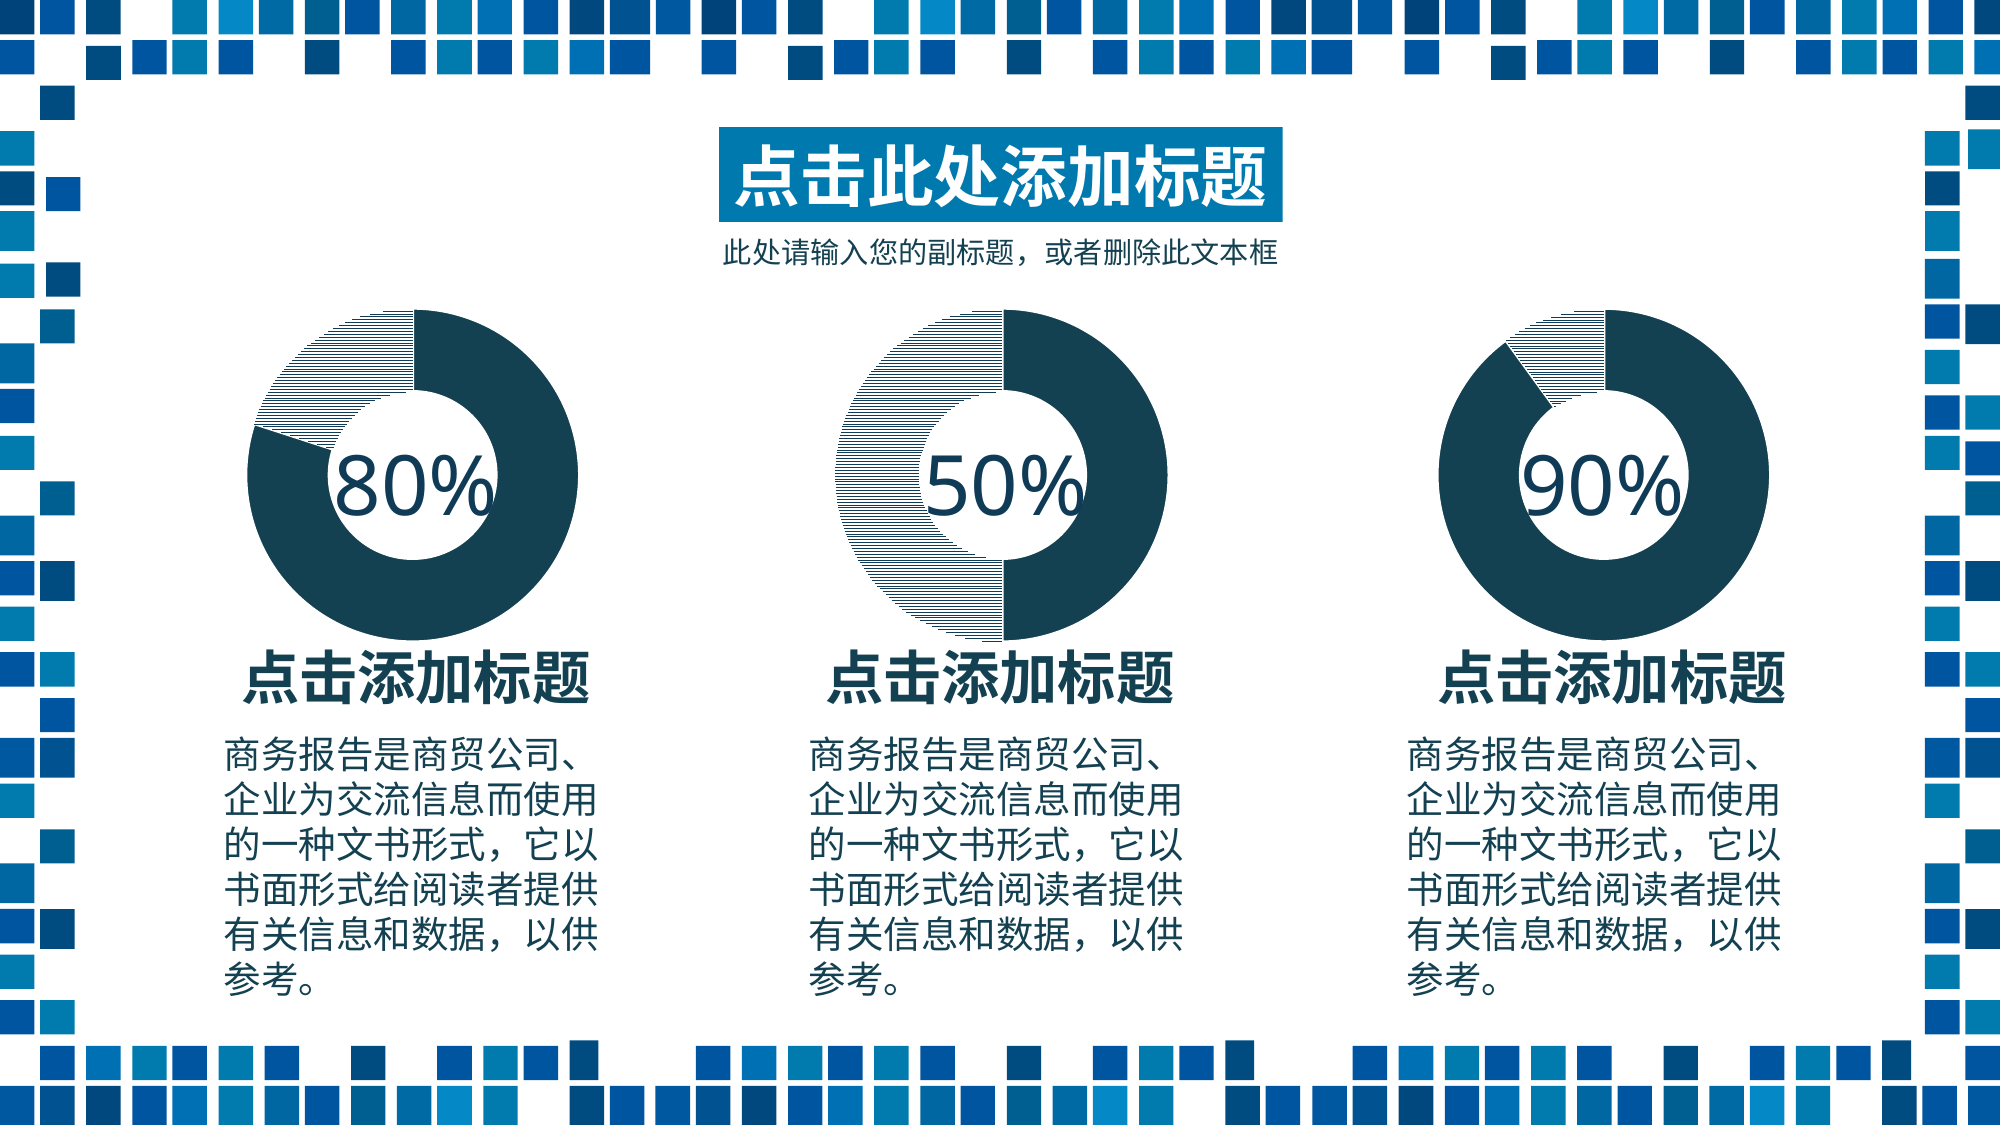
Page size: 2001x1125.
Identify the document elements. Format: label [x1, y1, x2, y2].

text_box [1225, 1040, 1255, 1081]
text_box [351, 1045, 386, 1081]
text_box [1092, 0, 1128, 35]
text_box [1445, 0, 1480, 35]
text_box [1925, 211, 1960, 251]
text_box [1577, 1045, 1612, 1081]
text_box [40, 698, 75, 733]
text_box [1398, 1045, 1434, 1081]
text_box [0, 783, 35, 818]
text_box [523, 0, 559, 35]
chart [238, 286, 587, 664]
text_box [1179, 1045, 1214, 1081]
text_box [304, 0, 340, 35]
text_box [1924, 304, 1960, 339]
text_box [874, 1085, 909, 1125]
text_box [477, 40, 512, 75]
text_box [1924, 863, 1960, 904]
text_box [1352, 1045, 1388, 1081]
text_box [1484, 1045, 1520, 1081]
text_box [1139, 0, 1174, 35]
text_box [0, 388, 35, 424]
text_box [1749, 0, 1785, 35]
text_box [218, 40, 254, 75]
text_box [1842, 0, 1877, 35]
text_box [1006, 0, 1042, 35]
text_box [1709, 40, 1745, 75]
text_box [920, 0, 955, 35]
text_box [172, 40, 207, 75]
text_box [1882, 1040, 1912, 1081]
text_box [609, 1085, 645, 1125]
text_box [1709, 1085, 1744, 1125]
text_box [741, 1045, 777, 1081]
text_box [208, 723, 621, 1009]
text_box [345, 0, 380, 35]
text_box [1795, 1045, 1831, 1081]
text_box [40, 561, 75, 601]
text_box [1531, 1045, 1566, 1081]
text_box [1139, 40, 1174, 75]
text_box [1965, 698, 2000, 733]
text_box [1484, 1085, 1520, 1125]
text_box [1577, 0, 1612, 35]
text_box [483, 1045, 518, 1081]
text_box [1311, 0, 1353, 35]
text_box [1531, 1085, 1566, 1125]
text_box [0, 1085, 35, 1125]
text_box [1965, 737, 2000, 778]
text_box [1924, 395, 1960, 430]
text_box [569, 0, 605, 35]
text_box [1974, 0, 2000, 35]
text_box [1577, 40, 1612, 75]
text_box [1974, 40, 2000, 75]
text_box [0, 343, 35, 384]
text_box [1882, 40, 1917, 75]
text_box [874, 0, 909, 35]
text_box [1924, 1000, 1960, 1035]
text_box [655, 1085, 691, 1125]
text_box [483, 1085, 518, 1125]
text_box [1225, 1085, 1260, 1125]
text_box [46, 262, 81, 297]
text_box [1006, 40, 1042, 75]
text_box [1577, 1085, 1612, 1125]
text_box [0, 606, 35, 641]
text_box [40, 1045, 75, 1081]
text_box [1965, 561, 2000, 601]
text_box [1882, 0, 1917, 35]
text_box [523, 1045, 559, 1081]
text_box [1663, 0, 1699, 35]
text_box [1965, 85, 2000, 120]
text_box [1444, 1085, 1480, 1125]
text_box [1139, 1085, 1174, 1125]
text_box [741, 0, 777, 35]
text_box [1139, 1045, 1174, 1081]
text_box [0, 908, 35, 944]
text_box [132, 40, 167, 75]
text_box [0, 40, 35, 75]
text_box [1179, 0, 1214, 35]
text_box [719, 127, 1283, 222]
text_box [1623, 0, 1658, 35]
text_box [920, 40, 955, 75]
text_box [1836, 1045, 1871, 1081]
text_box [1225, 0, 1260, 35]
text_box [1537, 40, 1572, 75]
text_box [0, 737, 35, 778]
text_box [40, 0, 75, 35]
text_box [1444, 1045, 1480, 1081]
text_box [1225, 40, 1260, 75]
text_box [788, 1085, 823, 1125]
text_box [1965, 1000, 2000, 1035]
text_box [132, 1085, 167, 1125]
chart [1430, 286, 1778, 664]
text_box [1968, 1085, 2000, 1125]
text_box [86, 45, 121, 80]
text_box [1965, 829, 2000, 864]
text_box [1352, 1085, 1388, 1125]
text_box [0, 652, 35, 687]
text_box [741, 1085, 777, 1125]
text_box [40, 652, 75, 687]
text_box [960, 1085, 995, 1125]
text_box [40, 1000, 75, 1035]
text_box [960, 0, 996, 35]
text_box [1965, 909, 2000, 949]
text_box [132, 1045, 167, 1081]
text_box [437, 1045, 472, 1081]
text_box [1924, 783, 1960, 818]
text_box [1052, 1085, 1088, 1125]
text_box [1092, 1045, 1128, 1081]
text_box [834, 40, 869, 75]
text_box [477, 0, 512, 35]
text_box [351, 1085, 386, 1125]
text_box [86, 1045, 121, 1081]
text_box [1271, 0, 1306, 35]
text_box [1749, 1045, 1785, 1081]
chart [828, 286, 1176, 664]
text_box [1796, 40, 1831, 75]
text_box [1924, 652, 1960, 687]
text_box [1882, 1085, 1917, 1125]
text_box [40, 829, 75, 864]
text_box [264, 1045, 300, 1081]
text_box [1709, 0, 1745, 35]
text_box [0, 263, 35, 298]
text_box [1965, 304, 2000, 345]
text_box [920, 1085, 955, 1125]
text_box [788, 0, 823, 35]
text_box [569, 1040, 599, 1081]
text_box [264, 1085, 300, 1125]
text_box [1179, 40, 1214, 75]
text_box [0, 211, 35, 251]
text_box [437, 0, 472, 35]
text_box [874, 40, 909, 75]
text_box [86, 1085, 121, 1125]
text_box [1965, 395, 2000, 430]
text_box [304, 1085, 340, 1125]
text_box [523, 40, 559, 75]
text_box [1924, 515, 1960, 556]
text_box [1491, 0, 1526, 35]
text_box [1924, 349, 1960, 385]
text_box [172, 0, 207, 35]
text_box [1928, 0, 1963, 35]
text_box [1924, 258, 1960, 299]
text_box [1924, 908, 1960, 944]
text_box [693, 231, 1309, 273]
text_box [0, 131, 35, 166]
text_box [396, 1085, 432, 1125]
text_box [695, 1085, 731, 1125]
text_box [788, 45, 823, 80]
text_box [609, 0, 651, 35]
text_box [437, 40, 472, 75]
text_box [0, 515, 35, 556]
text_box [226, 634, 606, 720]
text_box [1046, 0, 1082, 35]
text_box [1404, 0, 1440, 35]
text_box [1271, 40, 1306, 75]
text_box [0, 1000, 35, 1035]
text_box [1924, 954, 1960, 989]
text_box [1312, 1085, 1347, 1125]
text_box [701, 0, 737, 35]
text_box [655, 0, 691, 35]
text_box [1663, 1045, 1698, 1081]
text_box [1092, 40, 1128, 75]
text_box [391, 40, 426, 75]
text_box [0, 0, 35, 35]
text_box [569, 40, 605, 75]
text_box [1092, 1085, 1128, 1125]
text_box [810, 634, 1190, 720]
text_box [1924, 737, 1960, 778]
text_box [1922, 1085, 1957, 1125]
text_box [218, 1085, 254, 1125]
text_box [46, 177, 81, 212]
text_box [828, 1085, 863, 1125]
text_box [695, 1045, 731, 1081]
text_box [1422, 634, 1802, 720]
text_box [1796, 0, 1831, 35]
text_box [1006, 1085, 1042, 1125]
text_box [172, 1085, 207, 1125]
text_box [218, 0, 254, 35]
text_box [258, 0, 294, 35]
text_box [40, 309, 75, 344]
text_box [1924, 435, 1960, 470]
text_box [391, 0, 426, 35]
text_box [40, 481, 75, 516]
text_box [1928, 40, 1963, 75]
text_box [1265, 1085, 1301, 1125]
text_box [1965, 652, 2000, 687]
text_box [1617, 1085, 1652, 1125]
text_box [1623, 40, 1658, 75]
text_box [304, 40, 340, 75]
text_box [920, 1045, 955, 1081]
text_box [0, 561, 35, 596]
text_box [1357, 0, 1393, 35]
text_box [0, 863, 35, 904]
text_box [1968, 129, 2000, 170]
text_box [1965, 441, 2000, 476]
text_box [40, 737, 75, 778]
text_box [701, 40, 737, 75]
text_box [1749, 1085, 1785, 1125]
text_box [437, 1085, 472, 1125]
text_box [1392, 723, 1804, 1009]
text_box [40, 1085, 75, 1125]
text_box [1491, 45, 1526, 80]
text_box [1965, 1045, 2000, 1081]
text_box [86, 0, 121, 35]
text_box [0, 171, 35, 206]
text_box [1795, 1085, 1831, 1125]
text_box [1924, 131, 1960, 166]
text_box [1924, 606, 1960, 641]
text_box [1404, 40, 1440, 75]
text_box [1006, 1045, 1042, 1081]
text_box [828, 1045, 863, 1081]
text_box [793, 723, 1206, 1009]
text_box [1663, 1085, 1698, 1125]
text_box [1965, 481, 2000, 516]
text_box [788, 1045, 823, 1081]
text_box [1842, 40, 1877, 75]
text_box [0, 954, 35, 989]
text_box [40, 85, 75, 120]
text_box [1398, 1085, 1434, 1125]
text_box [1924, 561, 1960, 596]
text_box [40, 909, 75, 949]
text_box [1311, 40, 1353, 75]
text_box [609, 40, 651, 75]
text_box [569, 1085, 605, 1125]
text_box [874, 1045, 909, 1081]
text_box [0, 435, 35, 470]
text_box [172, 1045, 207, 1081]
text_box [1925, 171, 1960, 206]
text_box [218, 1045, 254, 1081]
